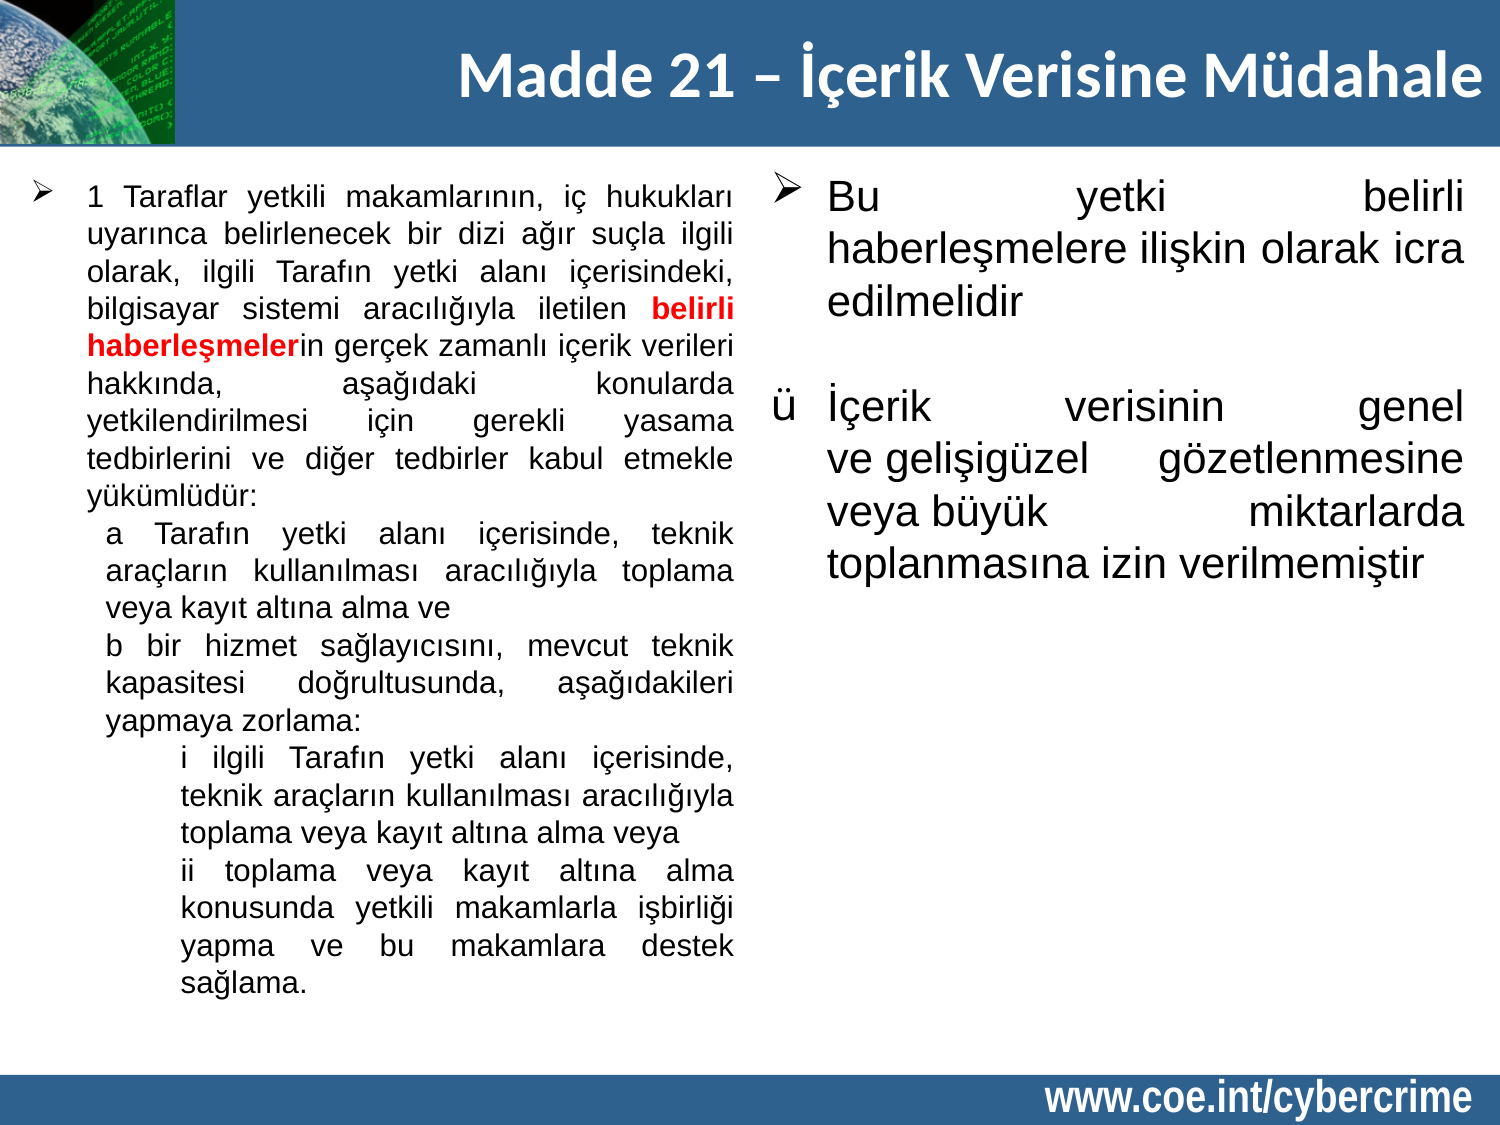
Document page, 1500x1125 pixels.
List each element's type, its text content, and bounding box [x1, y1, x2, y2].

text_box www.coe.int/cybercrime [1030, 1059, 1500, 1125]
text_box Madde 21 – İçerik Verisine Müdahale [177, 0, 1500, 149]
text_box [0, 1073, 1030, 1125]
text_box Bu yetki belirli haberleşmelere ilişkin olarak icra edilmelidir İçerik verisinin genel ve gelişigüzel gözetlenmesine veya büyük miktarlarda toplanmasına izin verilmemiştir [755, 159, 1480, 648]
picture [0, 0, 175, 144]
text_box 1 Taraflar yetkili makamlarının, iç hukukları uyarınca belirlenecek bir dizi ağır suçla ilgili olarak, ilgili Tarafın yetki alanı içerisindeki, bilgisayar sistemi aracılığıyla iletilen belirli haberleşmelerin gerçek zamanlı içerik verileri hakkında, aşağıdaki konularda yetkilendirilmesi için gerekli yasama tedbirlerini ve diğer tedbirler kabul etmekle yükümlüdür: a Tarafın yetki alanı içerisinde, teknik araçların kullanılması aracılığıyla toplama veya kayıt altına alma ve b bir hizmet sağlayıcısını, mevcut teknik kapasitesi doğrultusunda, aşağıdakileri yapmaya zorlama: i ilgili Tarafın yetki alanı içerisinde, teknik araçların kullanılması aracılığıyla toplama veya kayıt altına alma veya ii toplama veya kayıt altına alma konusunda yetkili makamlarla işbirliği yapma ve bu makamlara destek sağlama. [15, 168, 750, 1008]
